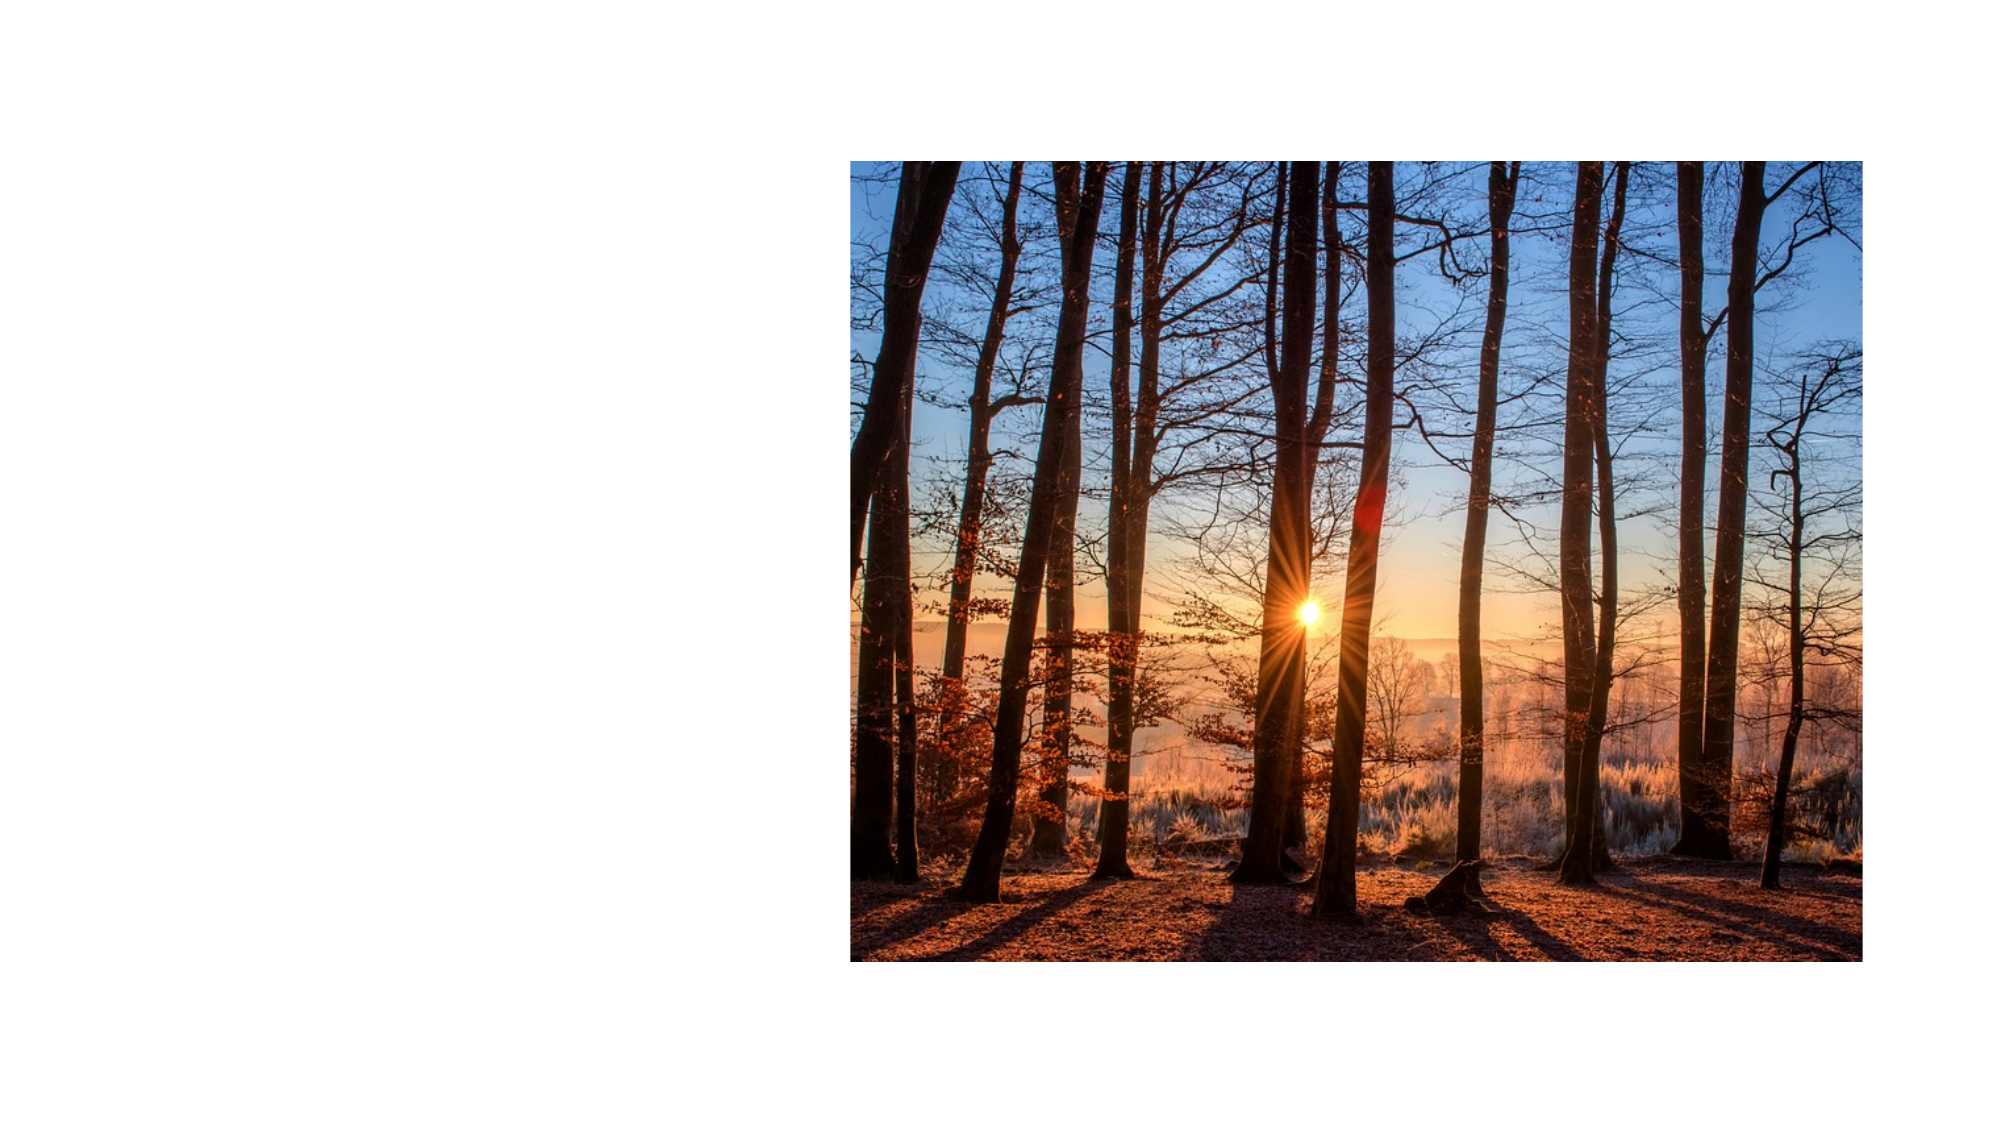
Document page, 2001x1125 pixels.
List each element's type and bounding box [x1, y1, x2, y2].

picture [850, 161, 1863, 962]
